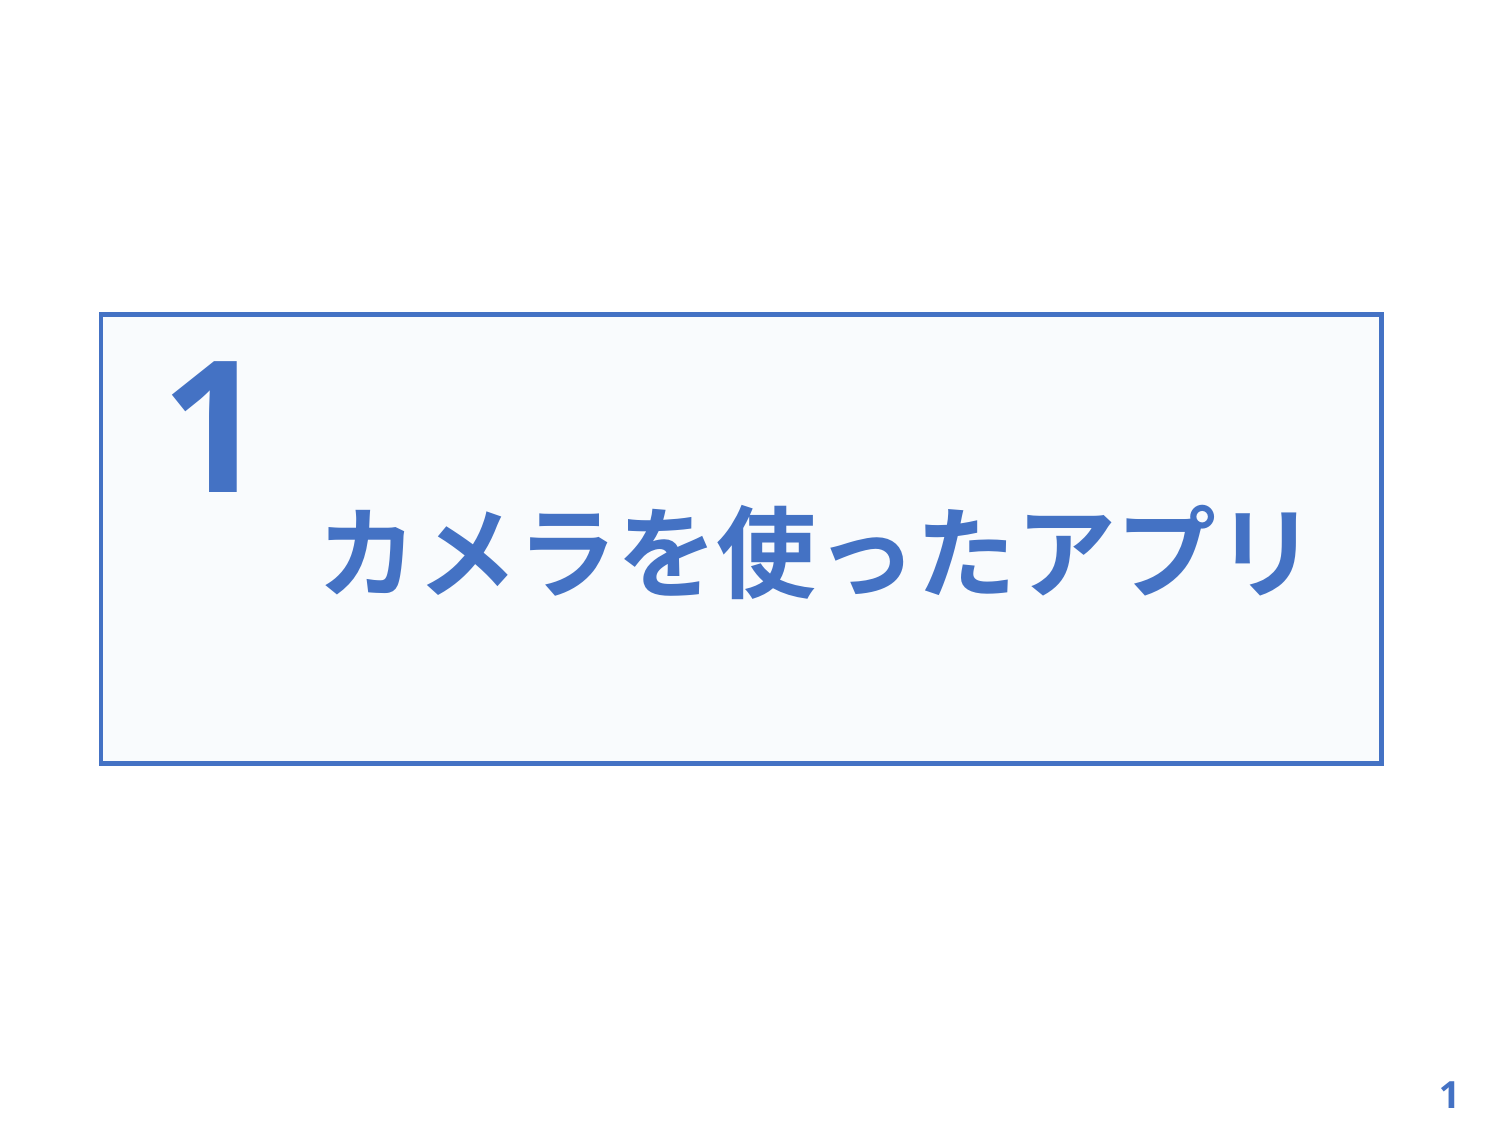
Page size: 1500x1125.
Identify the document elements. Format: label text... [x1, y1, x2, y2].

text_box 1 [1399, 1063, 1500, 1123]
text_box カメラを使ったアプリ [302, 379, 1375, 699]
text_box 1 [86, 301, 342, 537]
